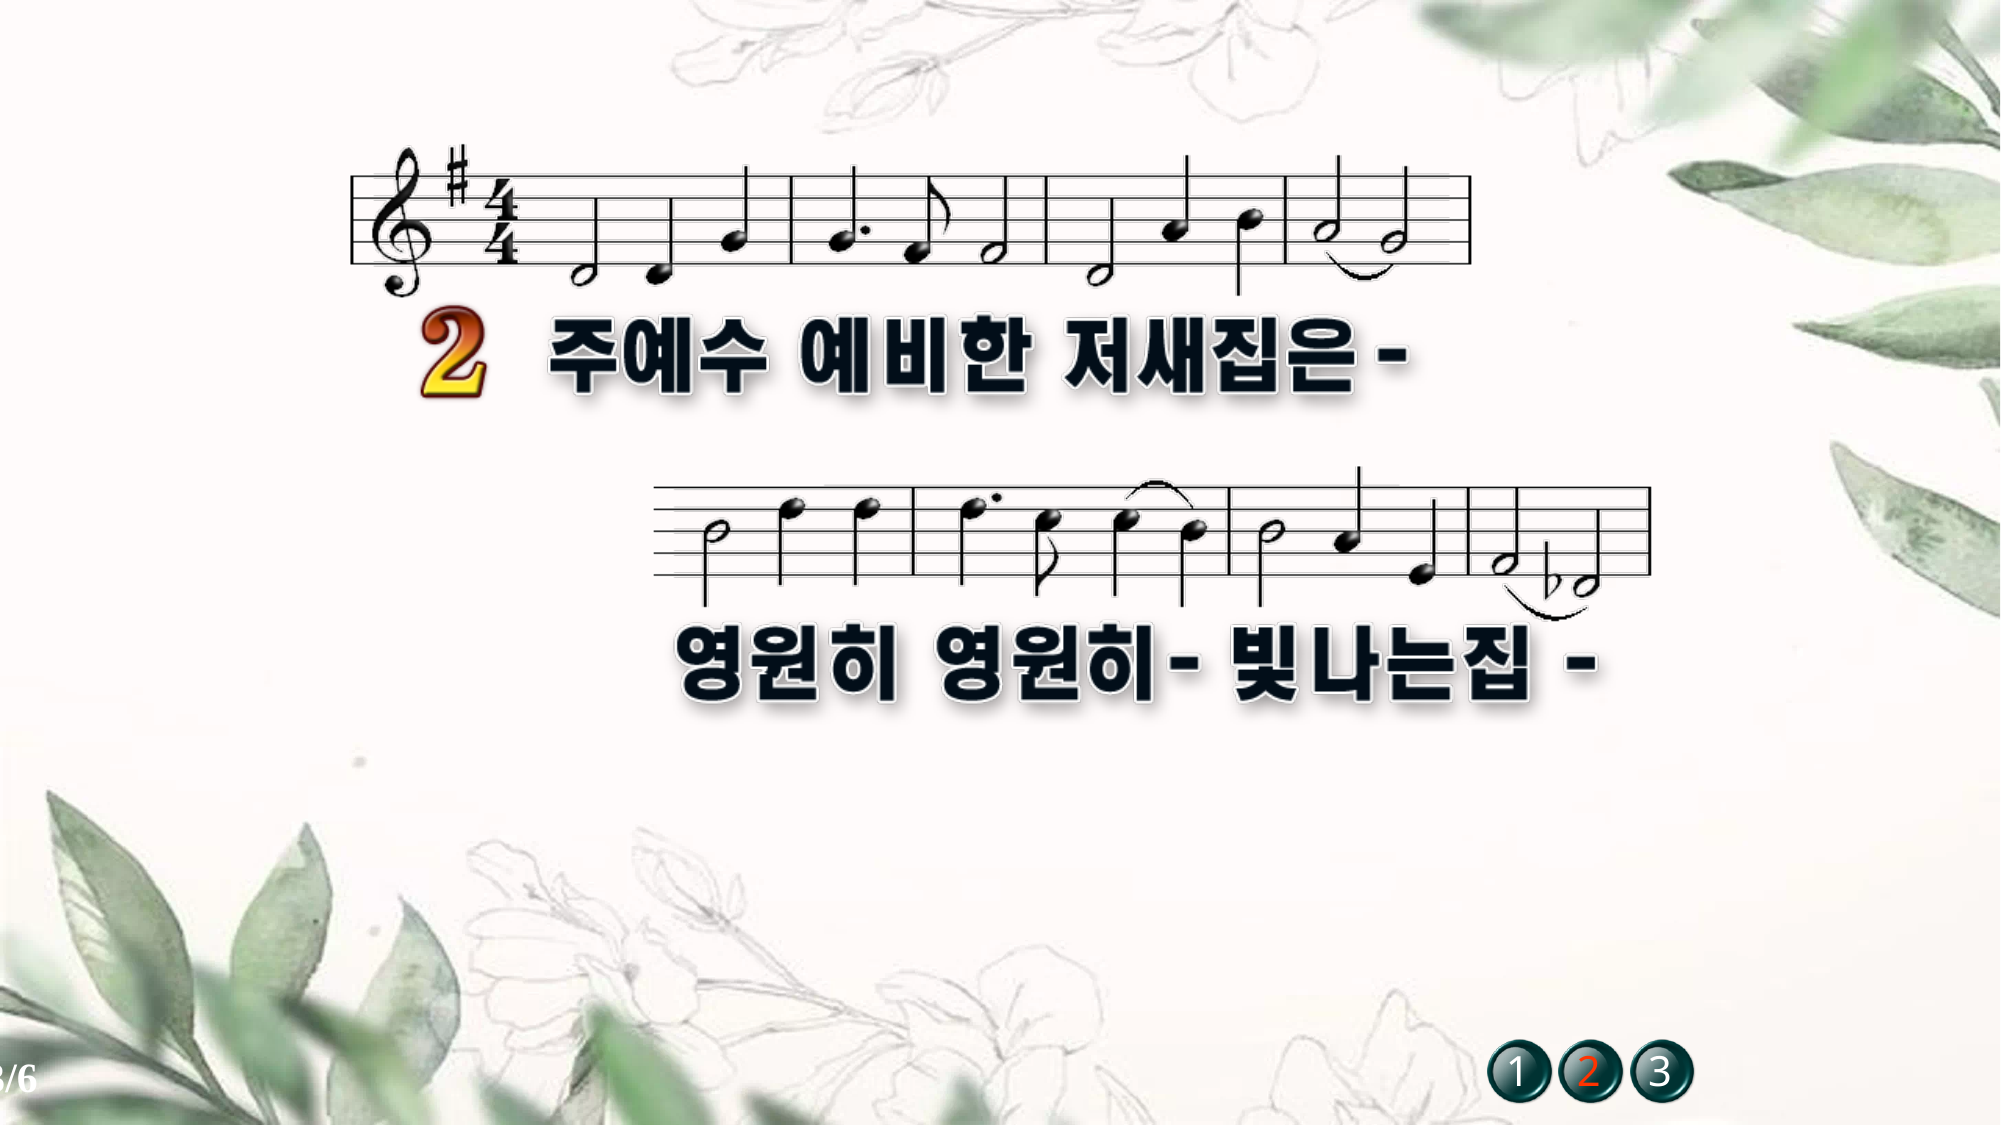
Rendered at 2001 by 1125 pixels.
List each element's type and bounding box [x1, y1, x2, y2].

text_box [1484, 1035, 1555, 1106]
picture [0, 0, 2001, 1125]
text_box [1627, 1035, 1697, 1106]
text_box [1555, 1035, 1626, 1106]
